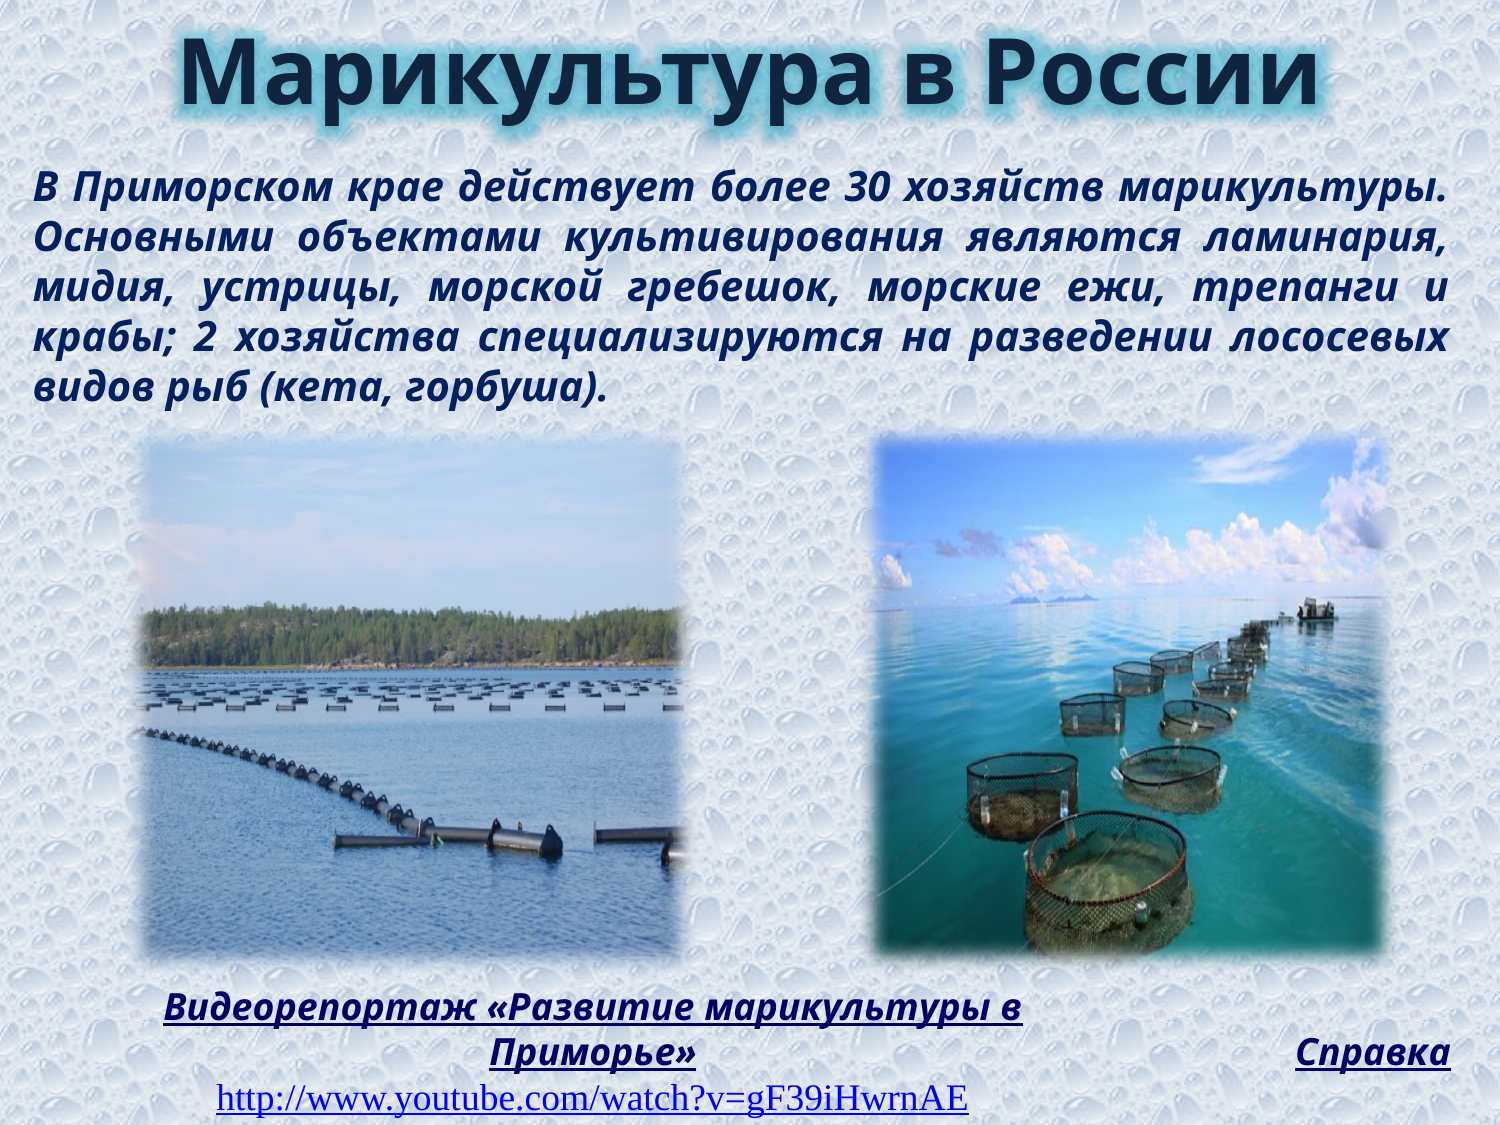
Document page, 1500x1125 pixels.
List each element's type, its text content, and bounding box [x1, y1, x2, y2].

text_box Видеорепортаж «Развитие марикультуры в Приморье» http://www.youtube.com/watch?v=gF39iHwrnAE [28, 998, 1129, 1103]
text_box Марикультура в России [0, 5, 1500, 131]
picture [123, 420, 698, 977]
title В Приморском крае действует более 30 хозяйств марикультуры. Основными объектами культивирования являются ламинария, мидия, устрицы, морской гребешок, морские ежи, трепанги и крабы; 2 хозяйства специализируются на разведении лососевых видов рыб (кета, горбуша). [17, 153, 1465, 433]
picture [856, 420, 1400, 973]
text_box Справка [1251, 998, 1472, 1103]
